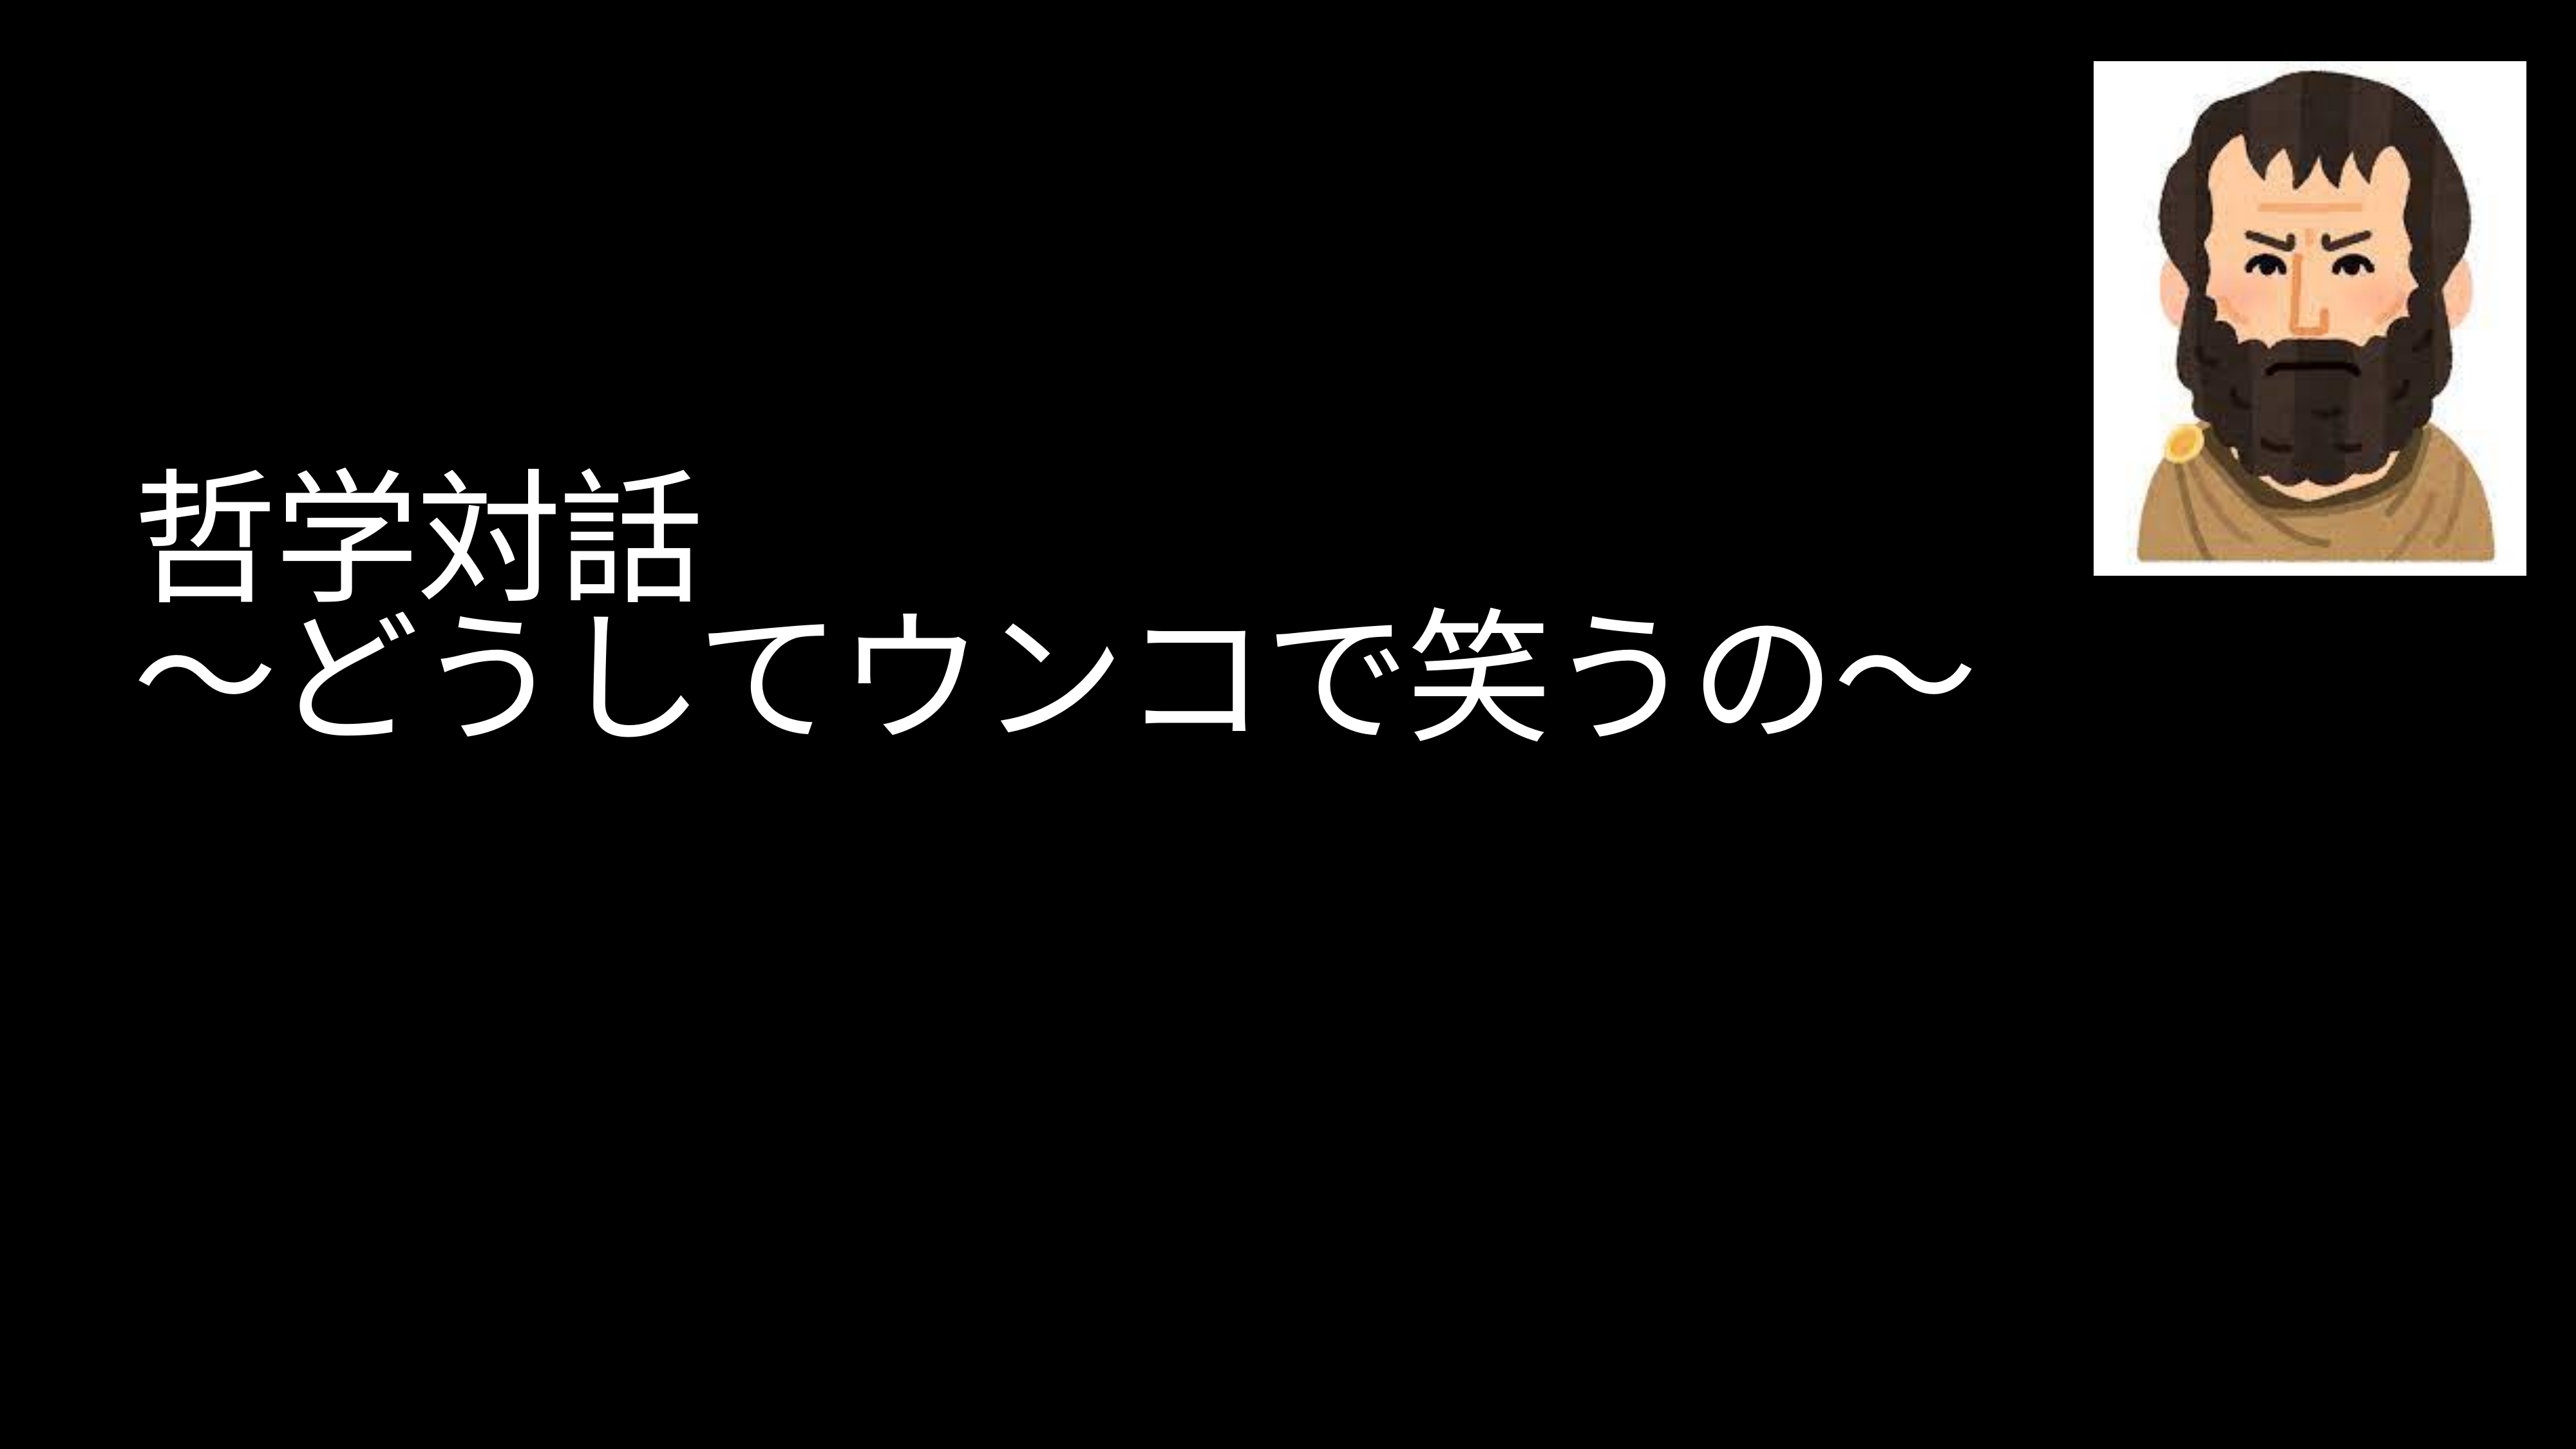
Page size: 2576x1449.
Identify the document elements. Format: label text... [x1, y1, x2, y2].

title 哲学対話 〜どうしてウンコで笑うの〜 [127, 271, 2449, 764]
picture [2094, 61, 2526, 576]
